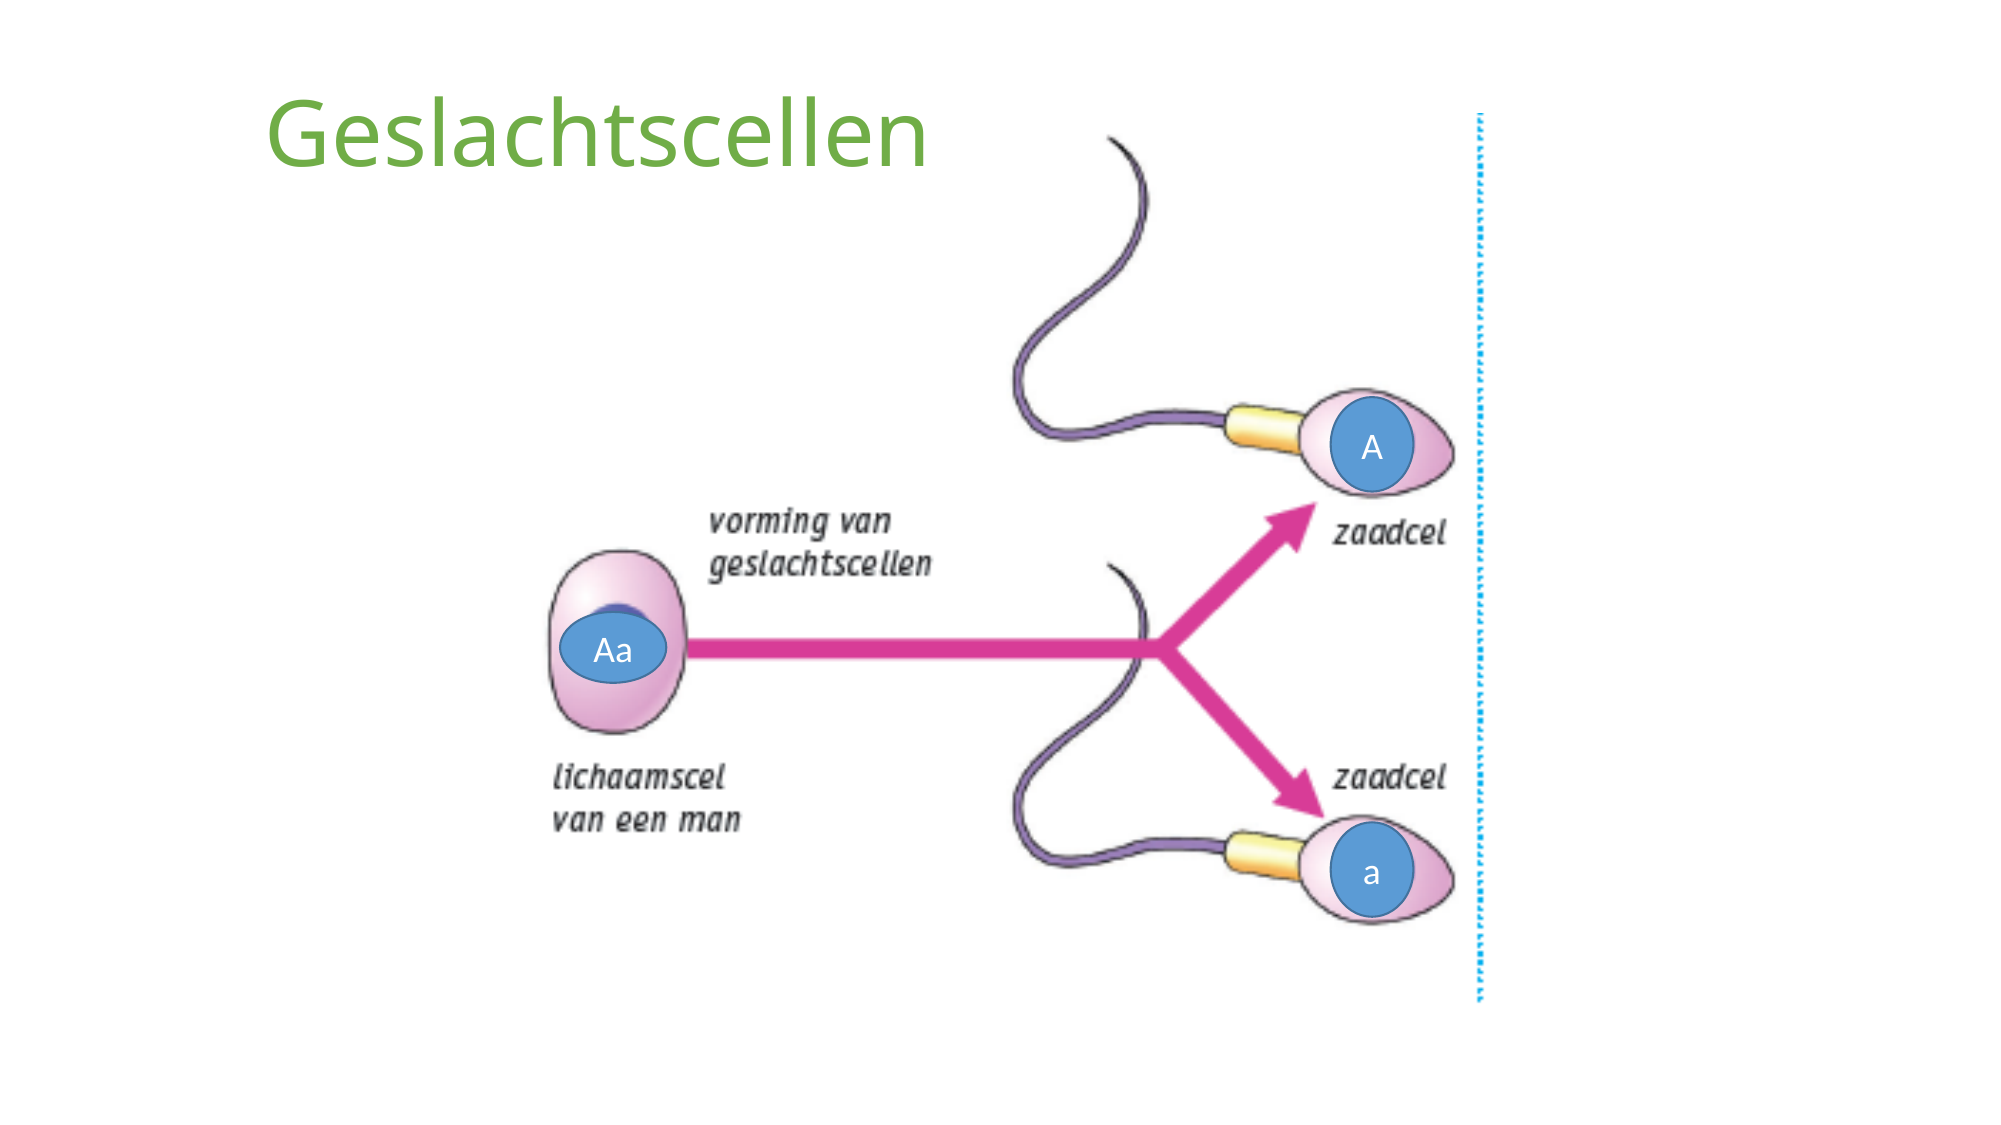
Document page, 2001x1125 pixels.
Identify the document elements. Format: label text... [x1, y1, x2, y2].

title Geslachtscellen [249, 42, 1319, 231]
picture [515, 113, 1487, 1006]
